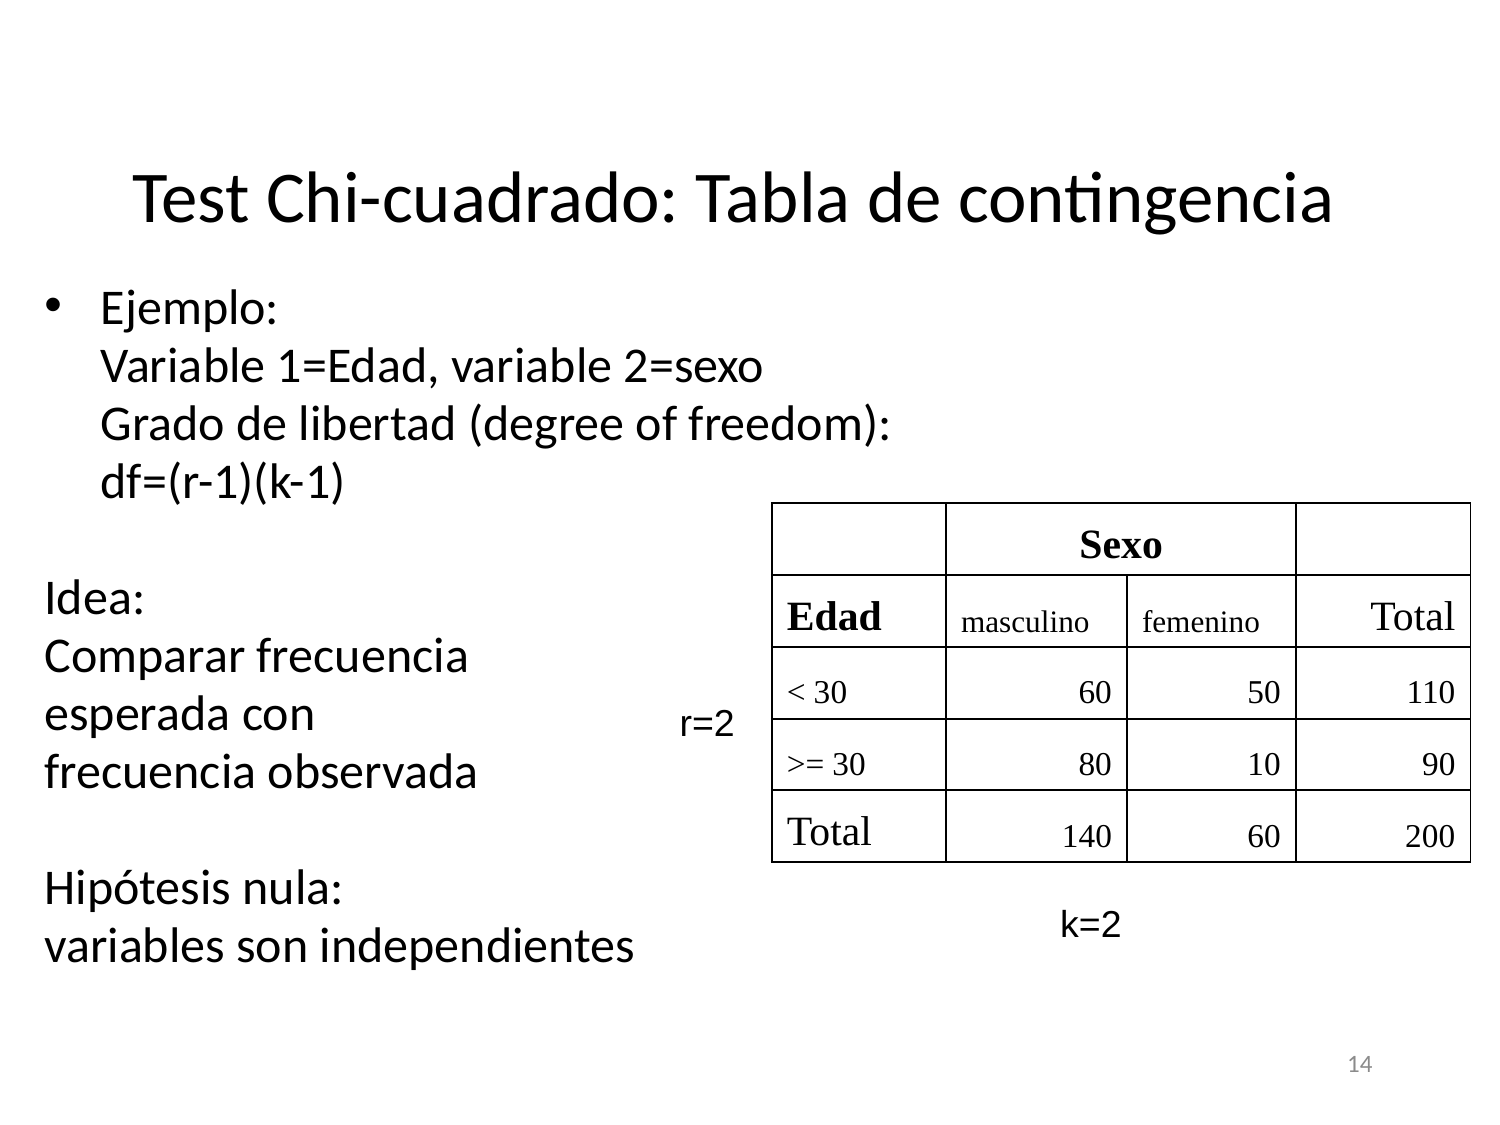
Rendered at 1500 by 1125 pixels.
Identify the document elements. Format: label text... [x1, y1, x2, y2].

table_cell Total [773, 791, 945, 861]
list Ejemplo: Variable 1=Edad, variable 2=sexo Grado de libertad (degree of freedom): df=(r-1)(k-1) Idea: Comparar frecuencia esperada con frecuencia observada Hipótesis nula: variables son independientes [29, 278, 1225, 1022]
table_cell 60 [947, 648, 1126, 718]
table_cell Edad [773, 576, 945, 646]
table_cell 50 [1128, 648, 1295, 718]
table_cell 60 [1128, 791, 1295, 861]
slide_number 14 [1074, 1025, 1388, 1100]
table_cell 110 [1297, 648, 1470, 718]
table_cell 140 [947, 791, 1126, 861]
table_cell < 30 [773, 648, 945, 718]
table_cell 90 [1297, 720, 1470, 789]
text_box k=2 [1045, 892, 1137, 952]
table_cell 10 [1128, 720, 1295, 789]
table_cell Total [1297, 576, 1470, 646]
table_cell 200 [1297, 791, 1470, 861]
table_cell femenino [1128, 576, 1295, 646]
text_box r=2 [664, 691, 750, 752]
table_header [1297, 504, 1470, 574]
title Test Chi-cuadrado: Tabla de contingencia [112, 99, 1388, 288]
table_header Sexo [947, 504, 1295, 574]
table_cell >= 30 [773, 720, 945, 789]
table_header [773, 504, 945, 574]
table_cell masculino [947, 576, 1126, 646]
table_cell 80 [947, 720, 1126, 789]
